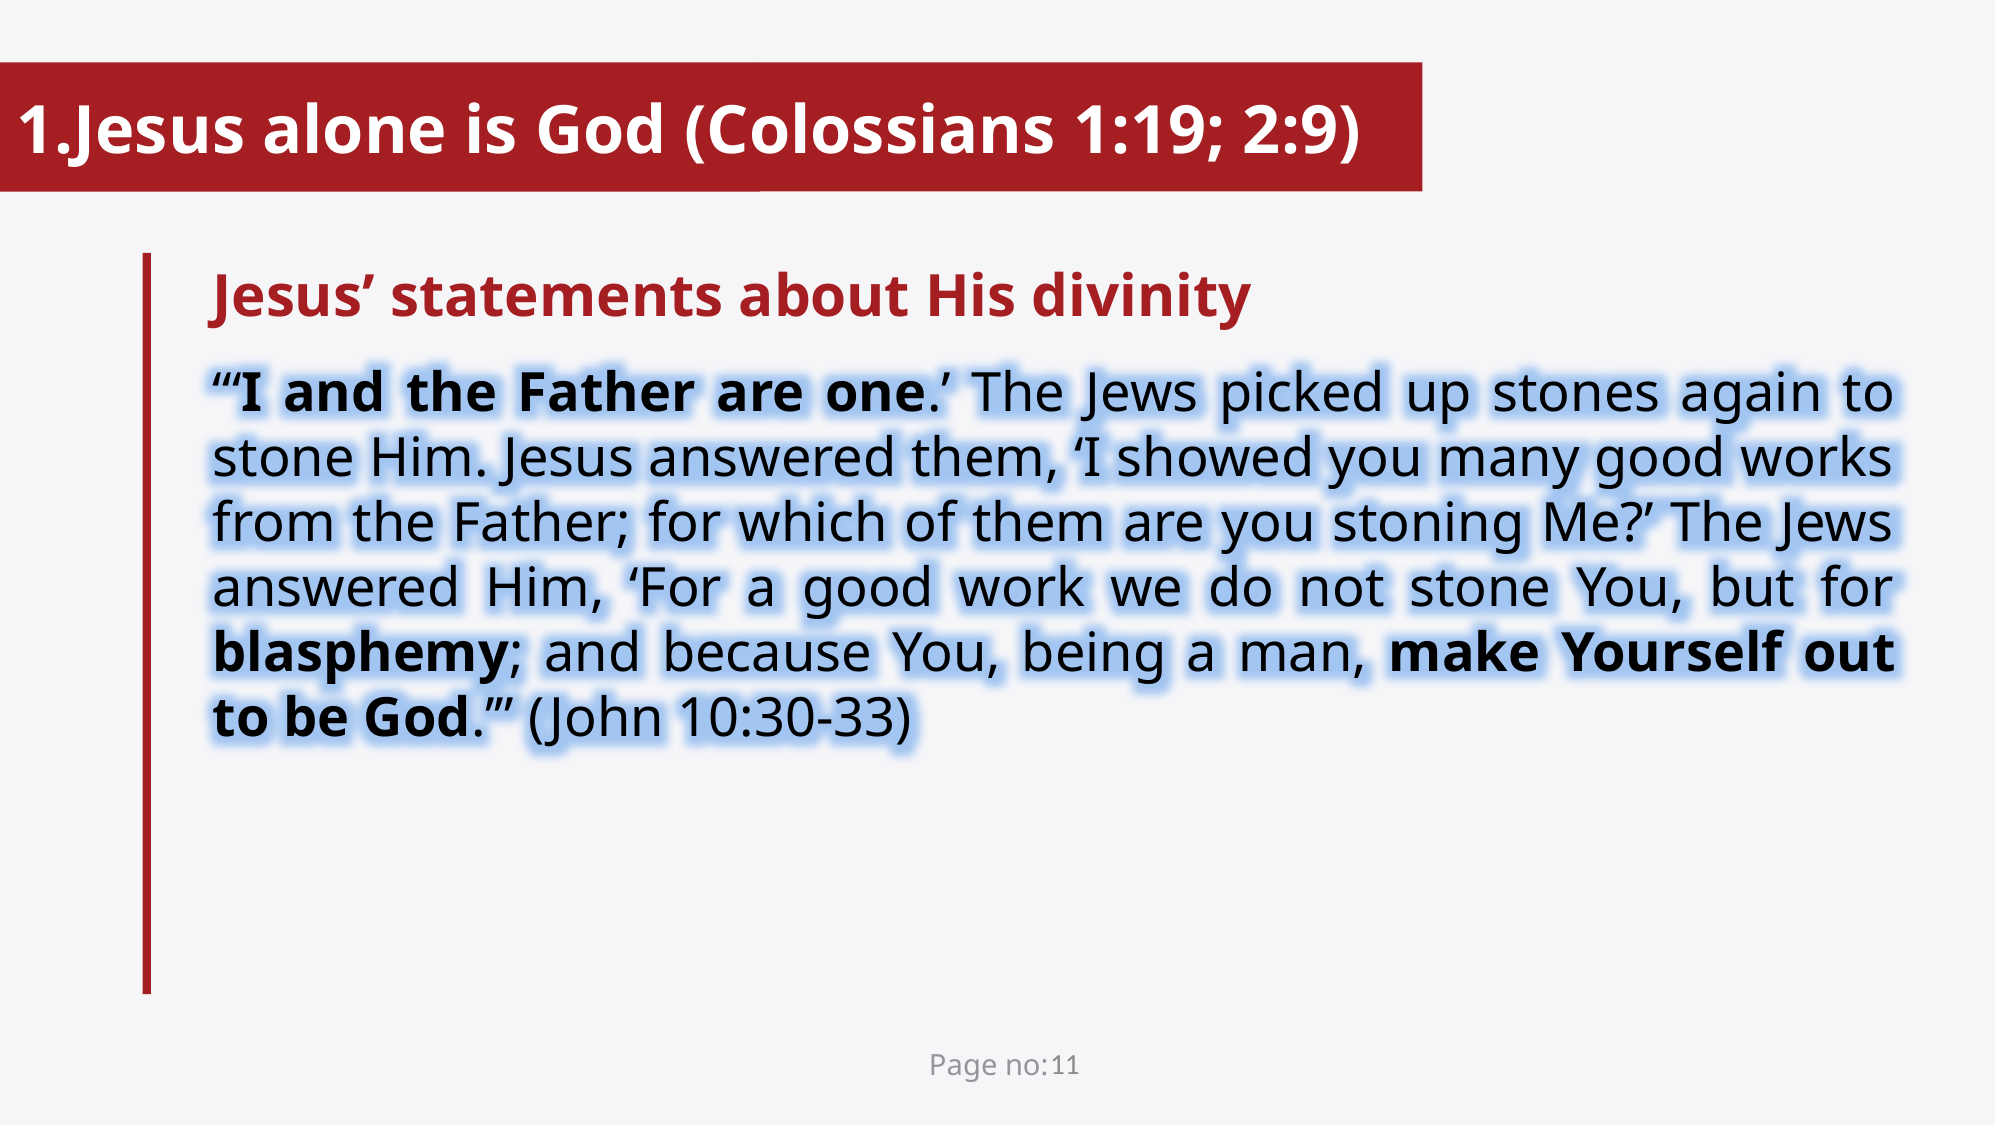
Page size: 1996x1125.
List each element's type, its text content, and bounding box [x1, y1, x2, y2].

text_box “‘I and the Father are one.’ The Jews picked up stones again to stone Him. Jesus answered them, ‘I showed you many good works from the Father; for which of them are you stoning Me?’ The Jews answered Him, ‘For a good work we do not stone You, but for blasphemy; and because You, being a man, make Yourself out to be God.’” (John 10:30-33) [198, 349, 1911, 755]
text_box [1, 62, 1636, 192]
text_box Jesus’ statements about His divinity [197, 250, 1510, 336]
